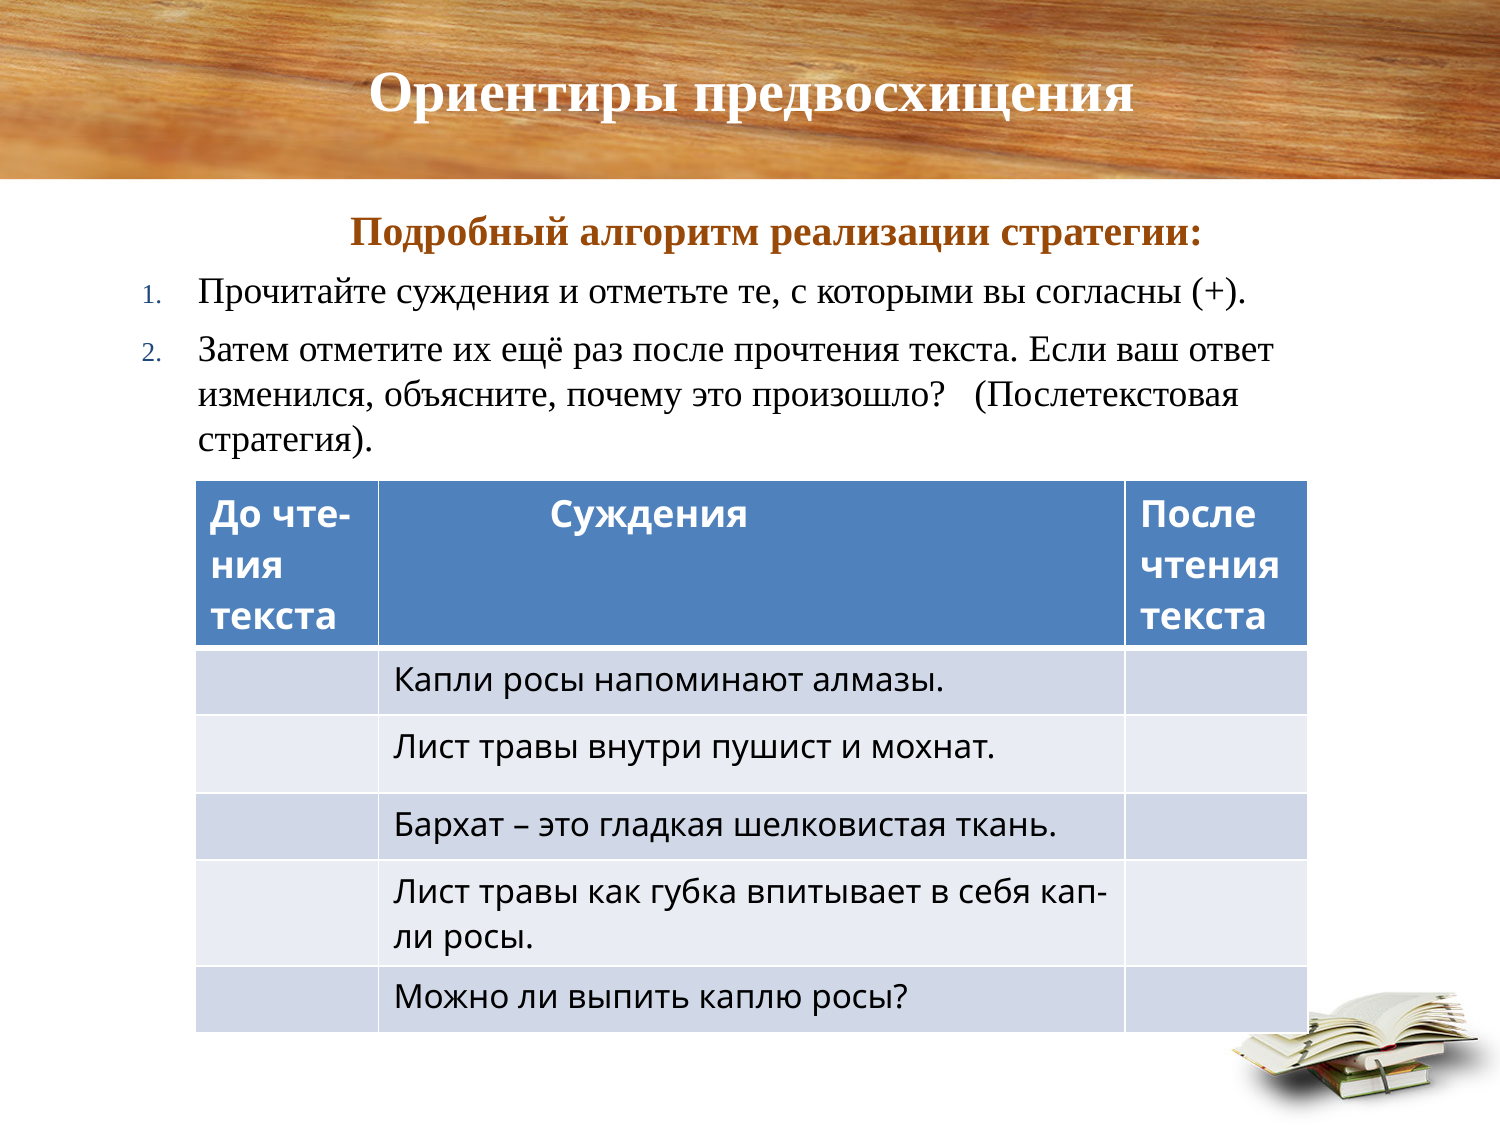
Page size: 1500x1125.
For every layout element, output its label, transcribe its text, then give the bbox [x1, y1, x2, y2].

table_cell [1126, 861, 1307, 965]
table_cell [196, 794, 378, 859]
table_cell [196, 967, 378, 1032]
table_header После чтения текста [1126, 481, 1307, 645]
table_cell Бархат – это гладкая шелковистая ткань. [379, 794, 1124, 859]
picture [0, 0, 1500, 1125]
table_header До чте- ния текста [196, 481, 378, 645]
table_cell Лист травы внутри пушист и мохнат. [379, 716, 1124, 792]
list Ориентиры предвосхищения [76, 23, 1427, 153]
table_cell [1126, 967, 1307, 1032]
table_cell Лист травы как губка впитывает в себя кап- ли росы. [379, 861, 1124, 965]
table_cell [196, 716, 378, 792]
table_cell [1126, 651, 1307, 714]
table_cell [1126, 716, 1307, 792]
table_cell [1126, 794, 1307, 859]
list Подробный алгоритм реализации стратегии: Прочитайте суждения и отметьте те, с которыми вы согласны (+). Затем отметите их ещё раз после прочтения текста. Если ваш ответ изменился, объясните, почему это произошло? (Послетекстовая стратегия). [76, 196, 1427, 915]
table_cell [196, 651, 378, 714]
table_header Суждения [379, 481, 1124, 645]
table_cell Капли росы напоминают алмазы. [379, 651, 1124, 714]
table_cell Можно ли выпить каплю росы? [379, 967, 1124, 1032]
table_cell [196, 861, 378, 965]
